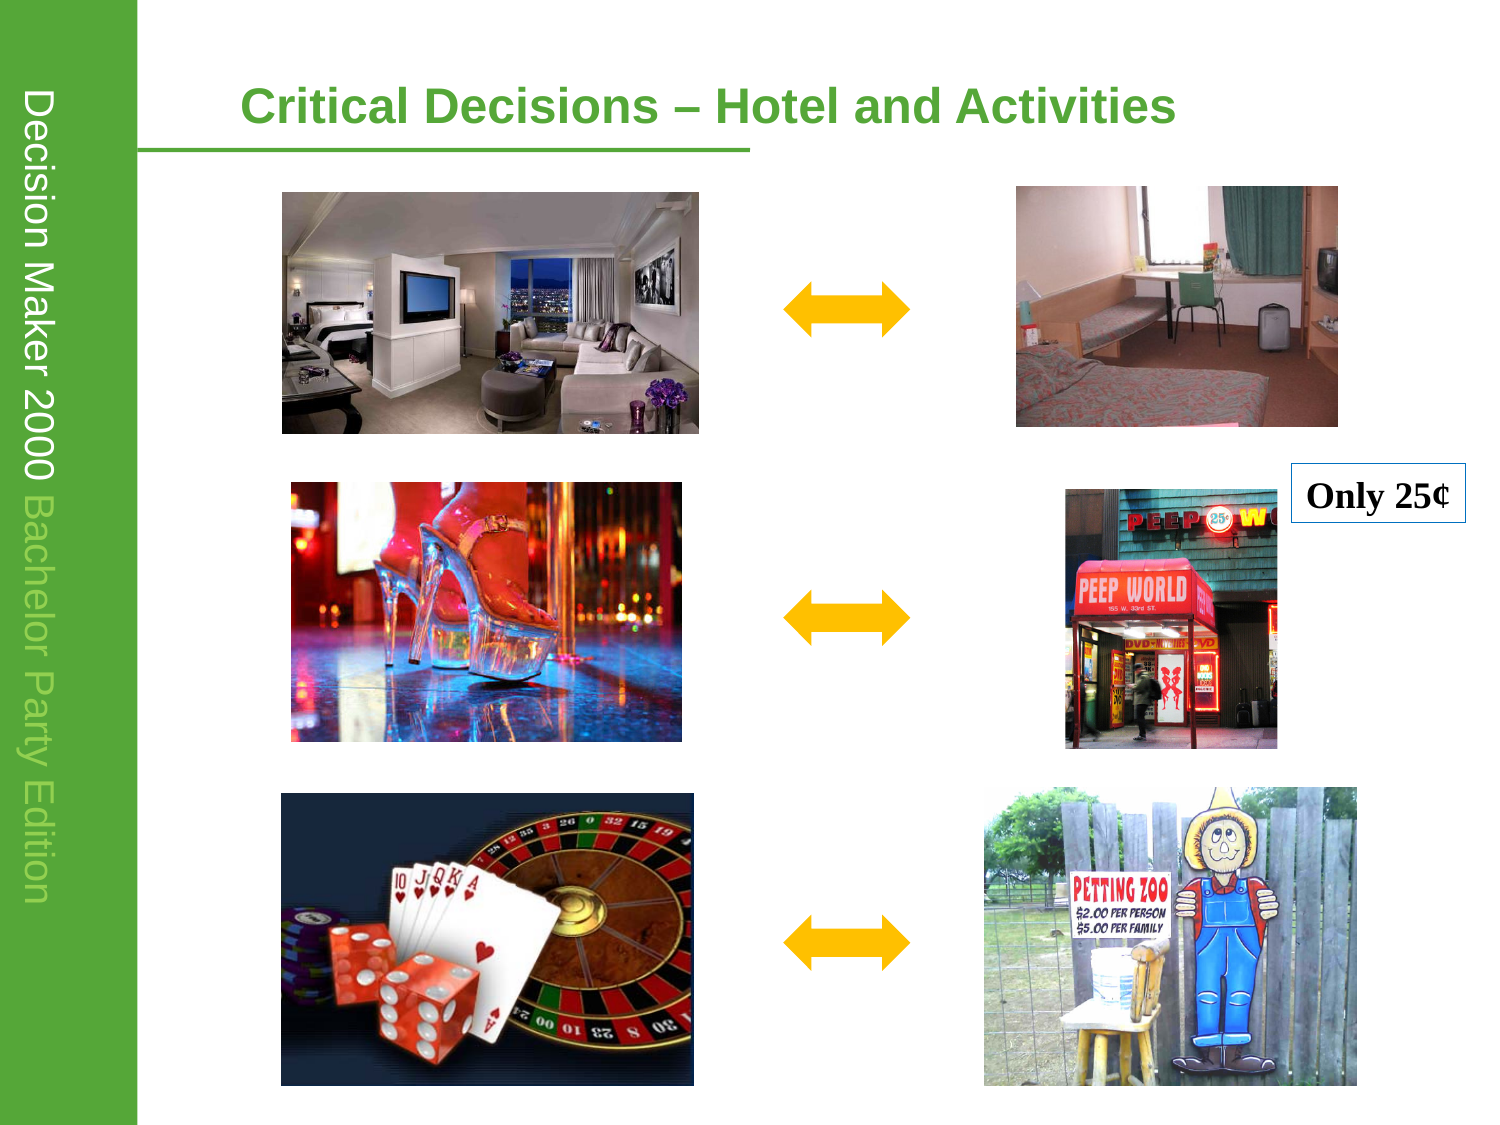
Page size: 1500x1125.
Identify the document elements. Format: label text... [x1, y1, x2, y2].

text_box [783, 914, 911, 971]
picture [281, 793, 695, 1086]
picture [1064, 489, 1278, 749]
text_box [783, 589, 911, 646]
text_box [783, 281, 911, 338]
picture [291, 481, 682, 743]
text_box Only 25¢ [1291, 463, 1466, 523]
picture [983, 787, 1357, 1087]
picture [281, 192, 699, 434]
title Critical Decisions – Hotel and Activities [224, 38, 1392, 169]
picture [1016, 186, 1338, 428]
